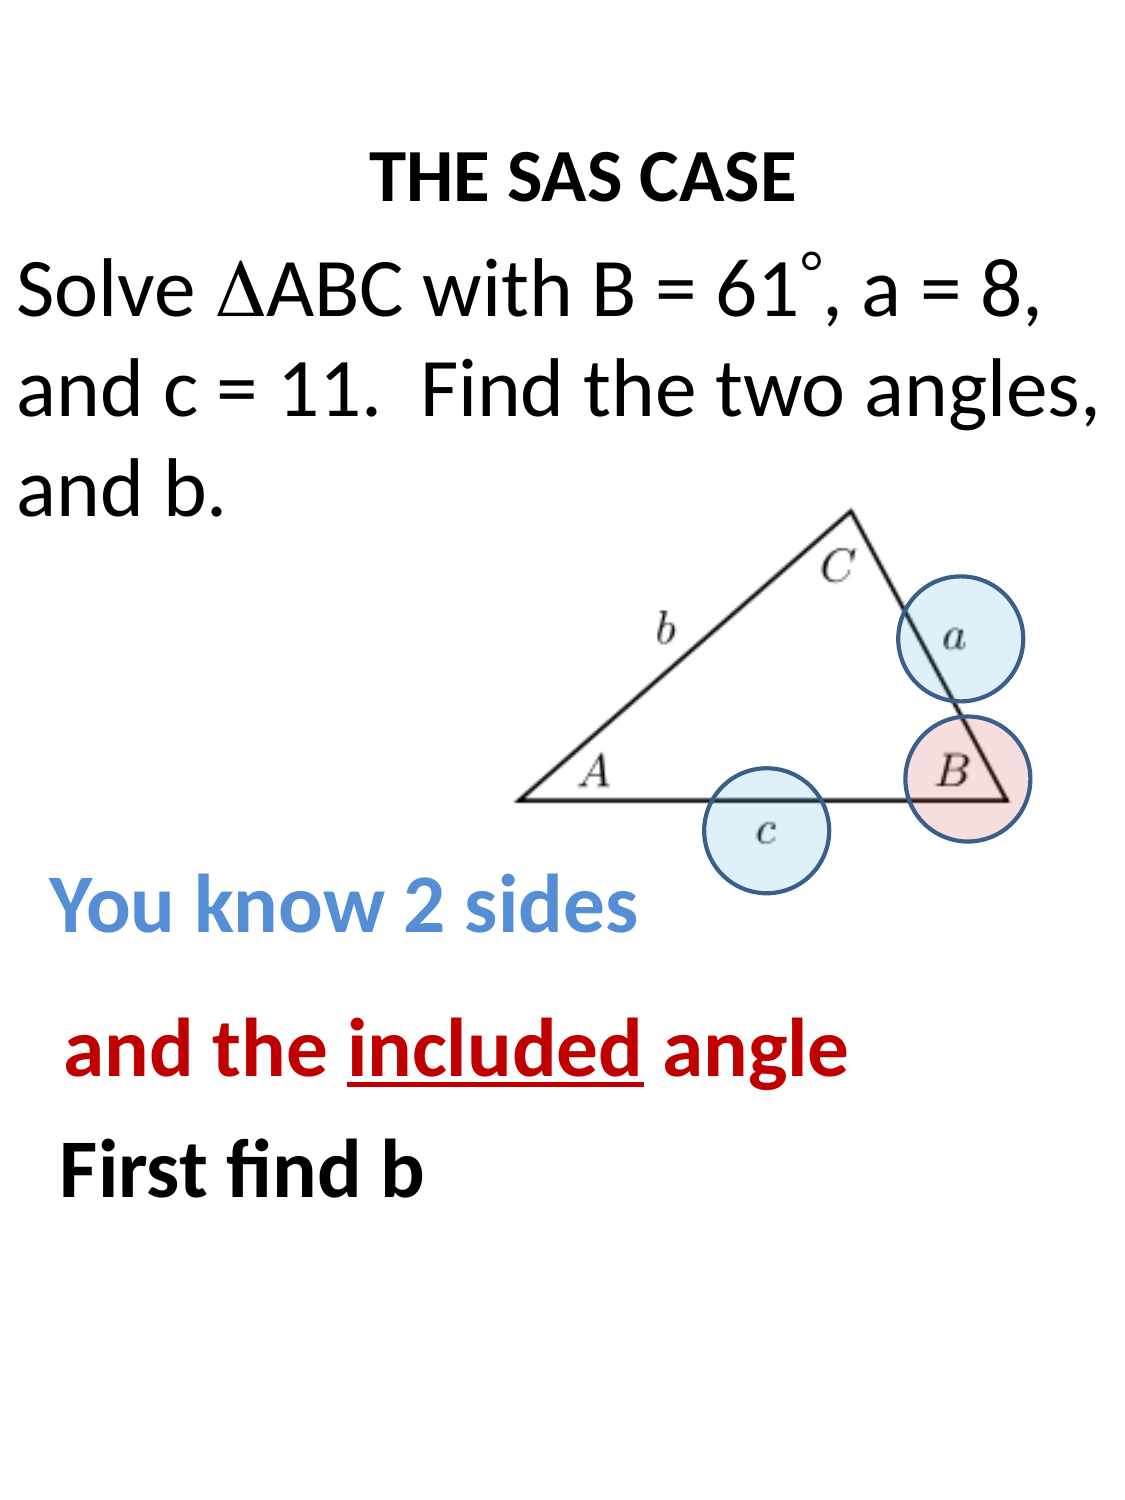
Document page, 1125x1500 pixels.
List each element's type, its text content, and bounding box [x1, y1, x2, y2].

text_box [718, 874, 815, 896]
text_box THE SAS CASE [354, 119, 813, 224]
text_box and the included angle [48, 985, 866, 1101]
text_box You know 2 sides [34, 841, 655, 957]
text_box First find b [45, 1106, 442, 1222]
text_box Solve ABC with B = 61, a = 8, and c = 11. Find the two angles, and b. [2, 226, 1125, 541]
picture [502, 484, 1031, 866]
